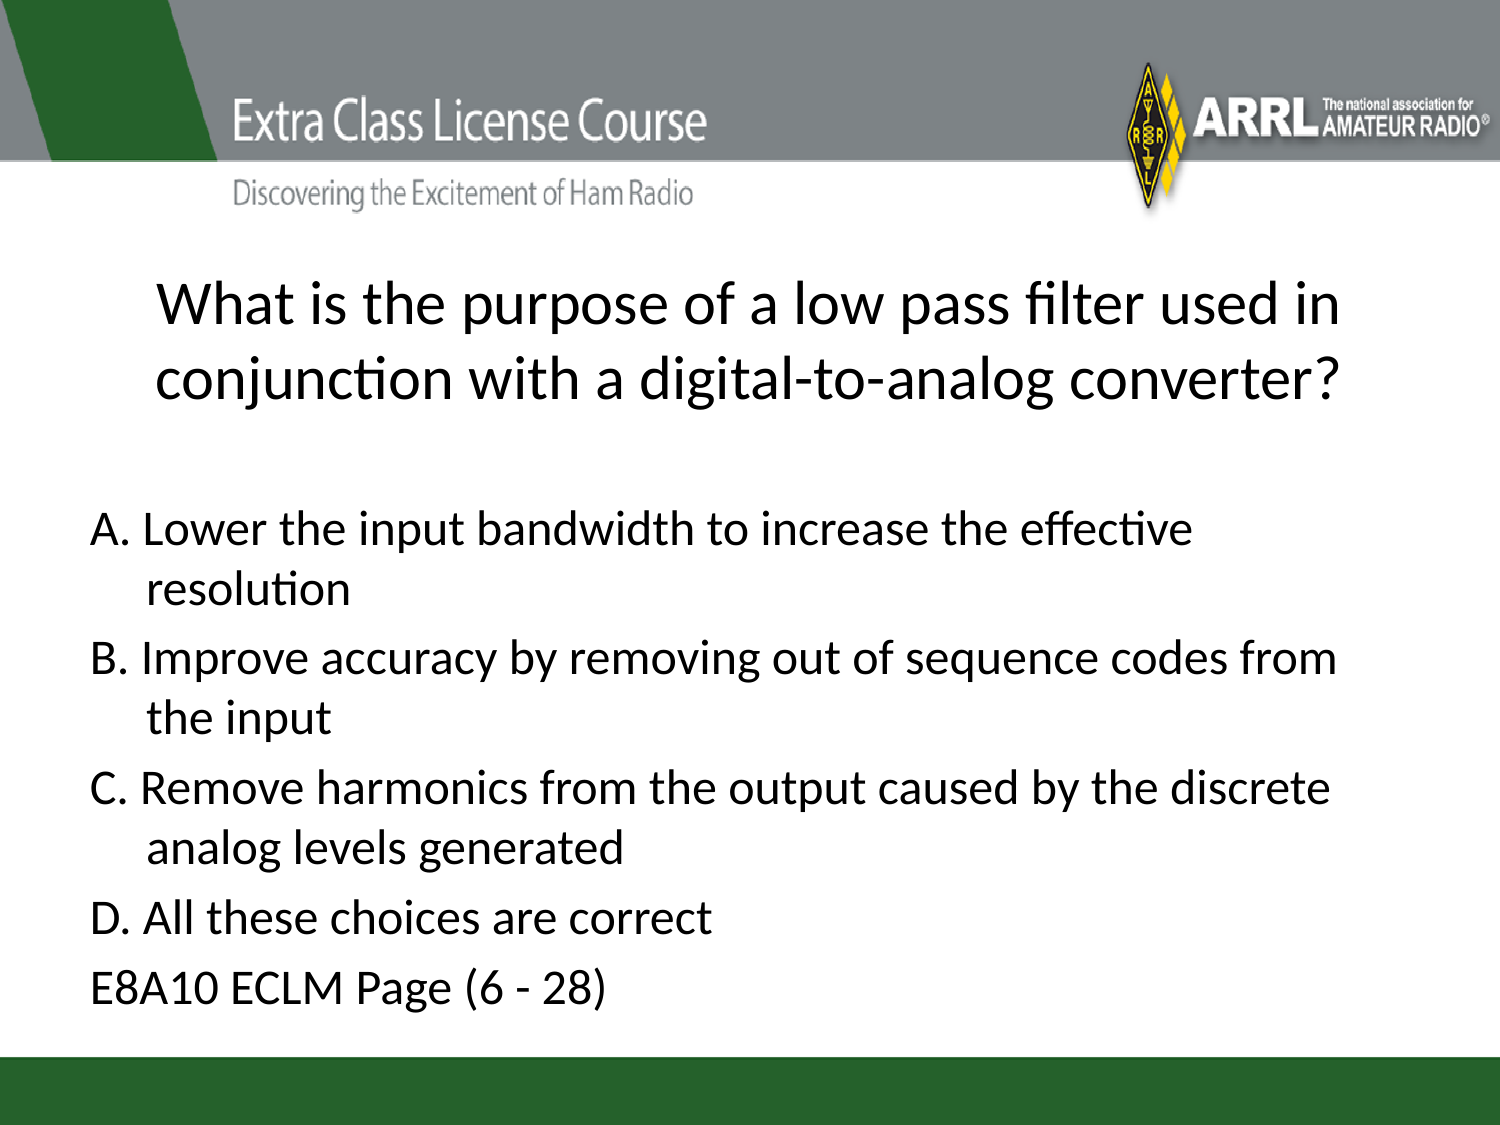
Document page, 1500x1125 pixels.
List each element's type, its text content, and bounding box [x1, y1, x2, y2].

list A. Lower the input bandwidth to increase the effective resolution B. Improve accuracy by removing out of sequence codes from the input C. Remove harmonics from the output caused by the discrete analog levels generated D. All these choices are correct E8A10 ECLM Page (6 - 28) [75, 487, 1425, 1005]
title What is the purpose of a low pass filter used in conjunction with a digital-to-analog converter? [75, 254, 1425, 435]
picture [0, 0, 1500, 1125]
